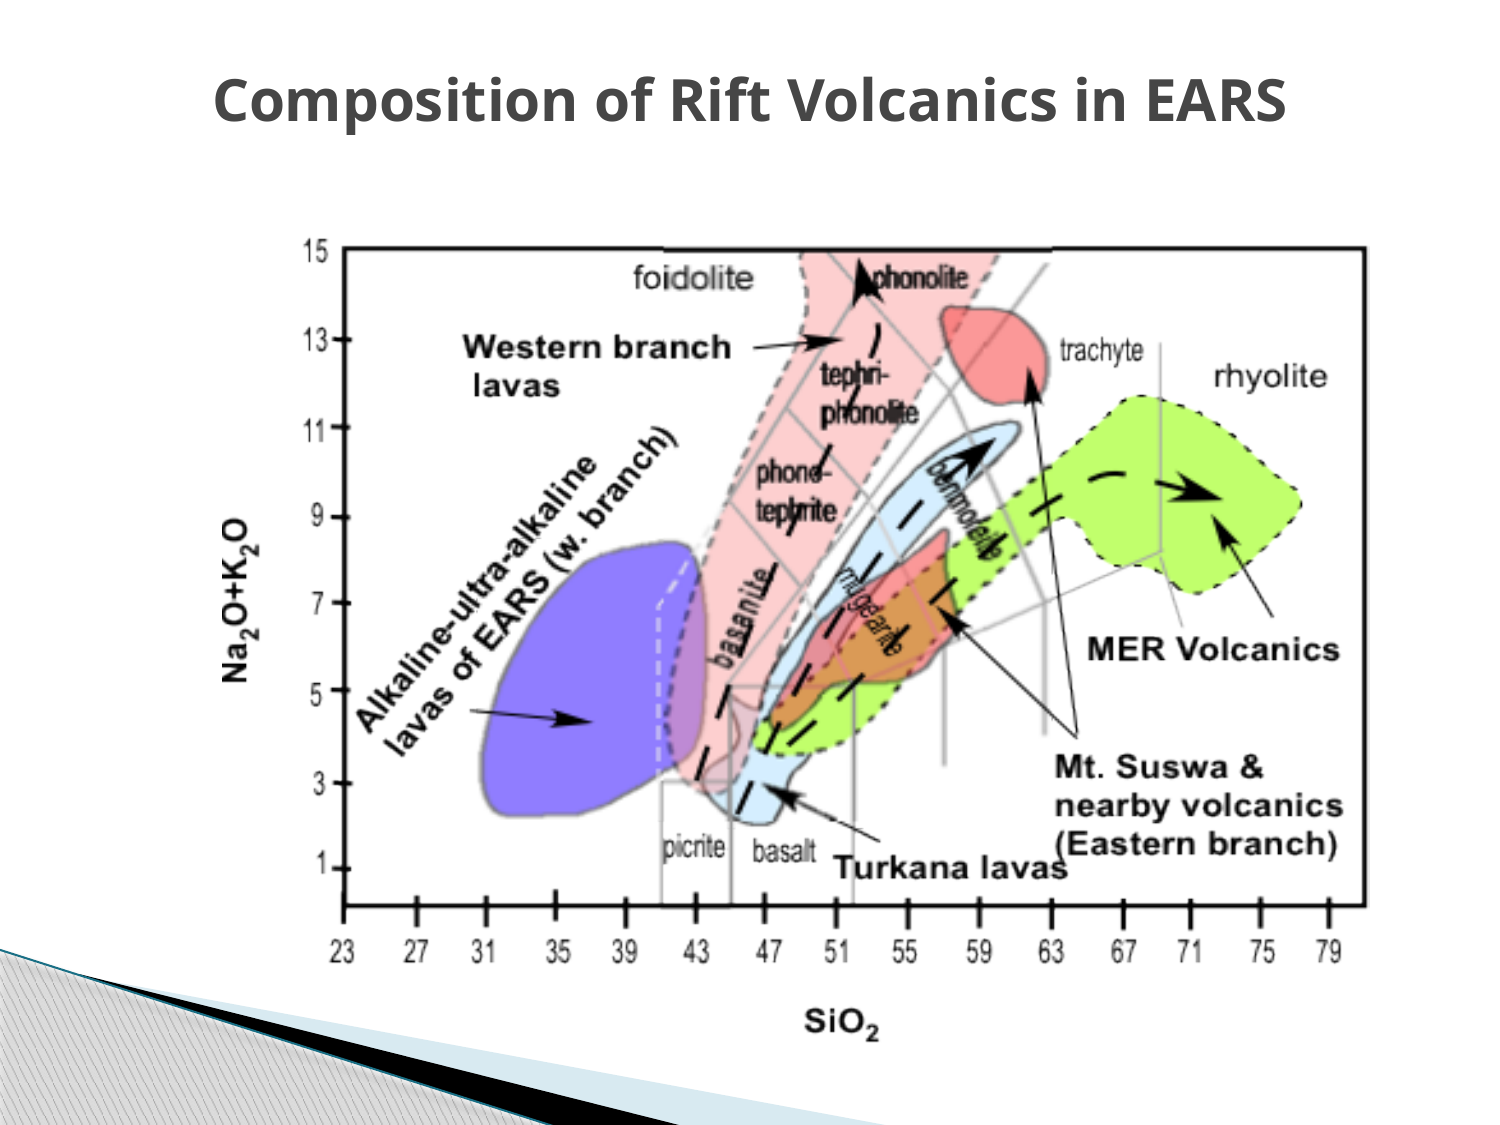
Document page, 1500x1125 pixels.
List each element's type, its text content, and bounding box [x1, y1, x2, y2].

picture [222, 232, 1371, 1051]
title Composition of Rift Volcanics in EARS [75, 45, 1425, 151]
